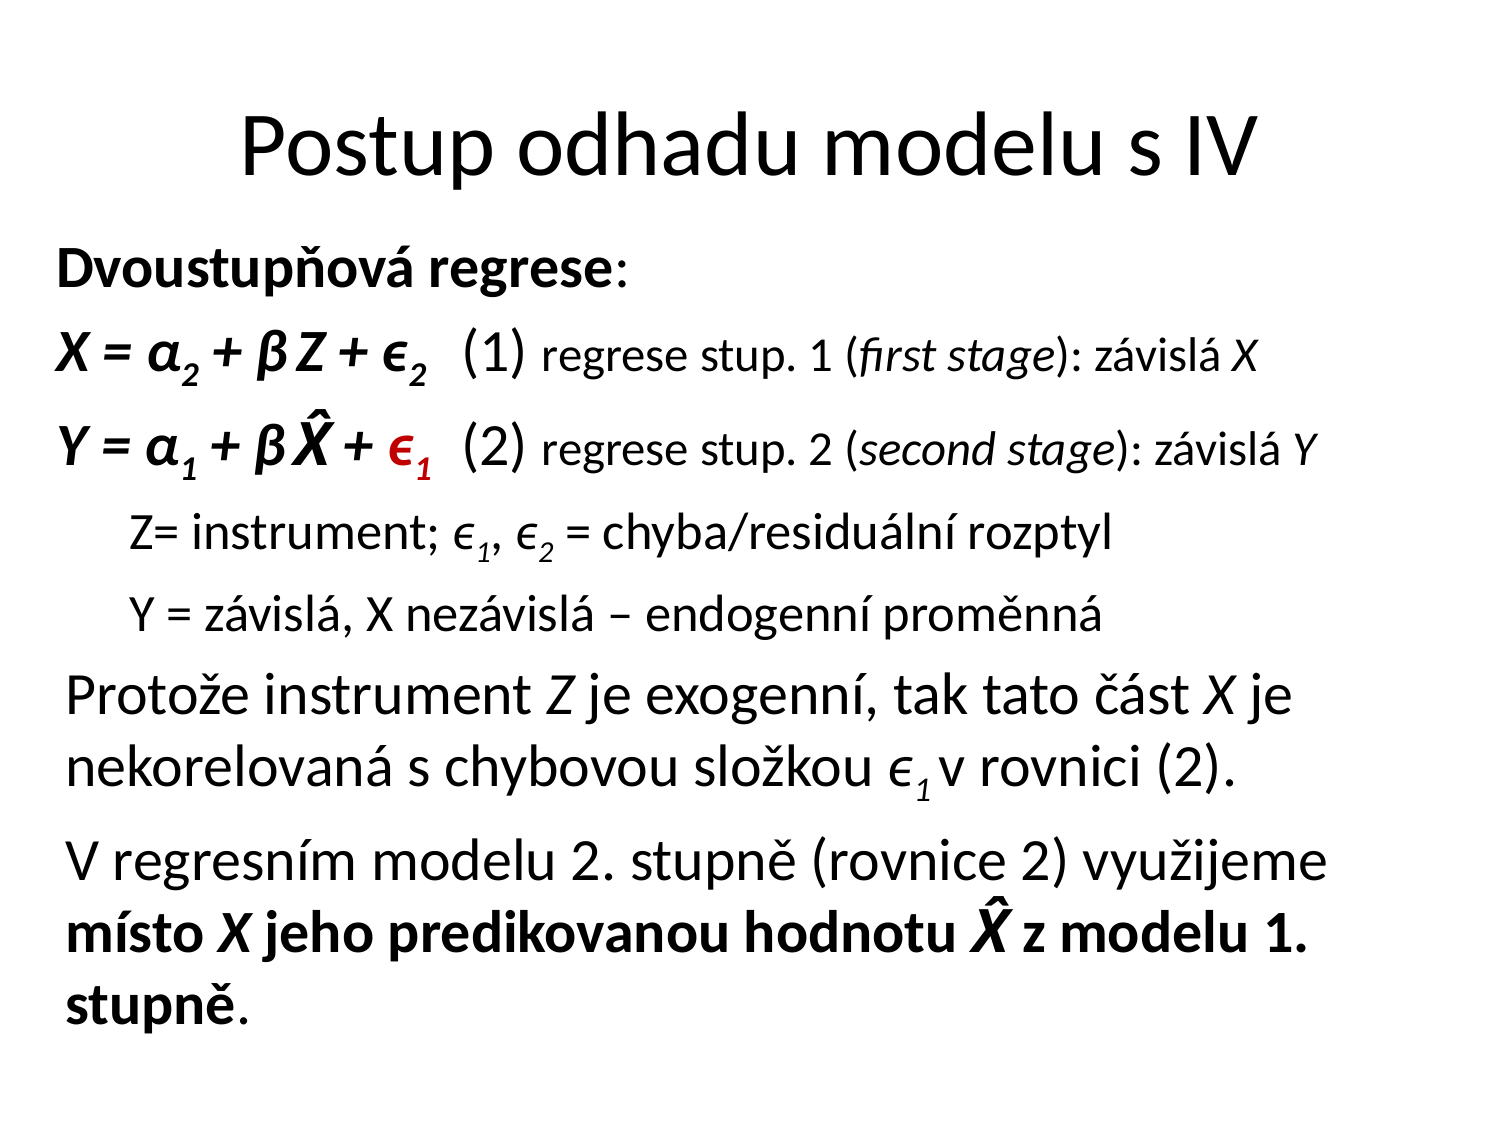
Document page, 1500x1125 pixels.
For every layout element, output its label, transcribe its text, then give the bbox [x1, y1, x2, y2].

list Dvoustupňová regrese: X = α2 + β Z + ϵ2 (1) regrese stup. 1 (first stage): závislá X Y = α1 + β X̂ + ϵ1 (2) regrese stup. 2 (second stage): závislá Y Z= instrument; ϵ1, ϵ2 = chyba/residuální rozptyl Y = závislá, X nezávislá – endogenní proměnná Protože instrument Z je exogenní, tak tato část X je nekorelovaná s chybovou složkou ϵ1 v rovnici (2). V regresním modelu 2. stupně (rovnice 2) využijeme místo X jeho predikovanou hodnotu X̂ z modelu 1. stupně. [41, 219, 1459, 1047]
title Postup odhadu modelu s IV [75, 45, 1425, 219]
